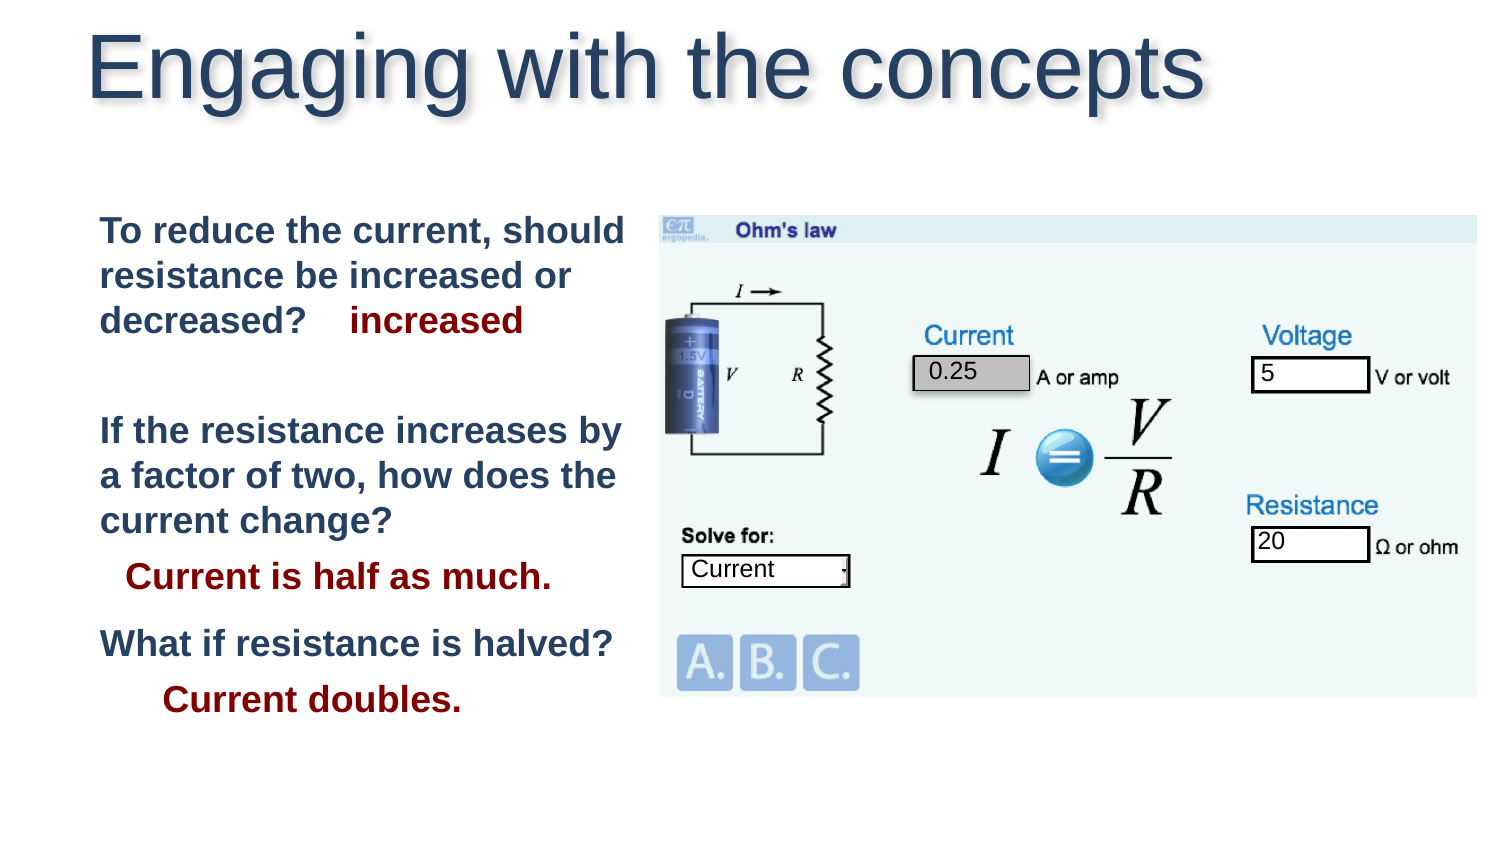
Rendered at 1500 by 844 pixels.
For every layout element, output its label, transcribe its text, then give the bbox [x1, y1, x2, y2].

text_box To reduce the current, should resistance be increased or decreased? increased [84, 213, 658, 379]
text_box Current doubles. [147, 667, 522, 738]
picture [659, 215, 1477, 697]
text_box Engaging with the concepts [70, 0, 1388, 206]
text_box If the resistance increases by a factor of two, how does the current change? Current is halved. What if resistance is halved? [85, 398, 639, 763]
text_box Current is half as much. [110, 544, 607, 608]
